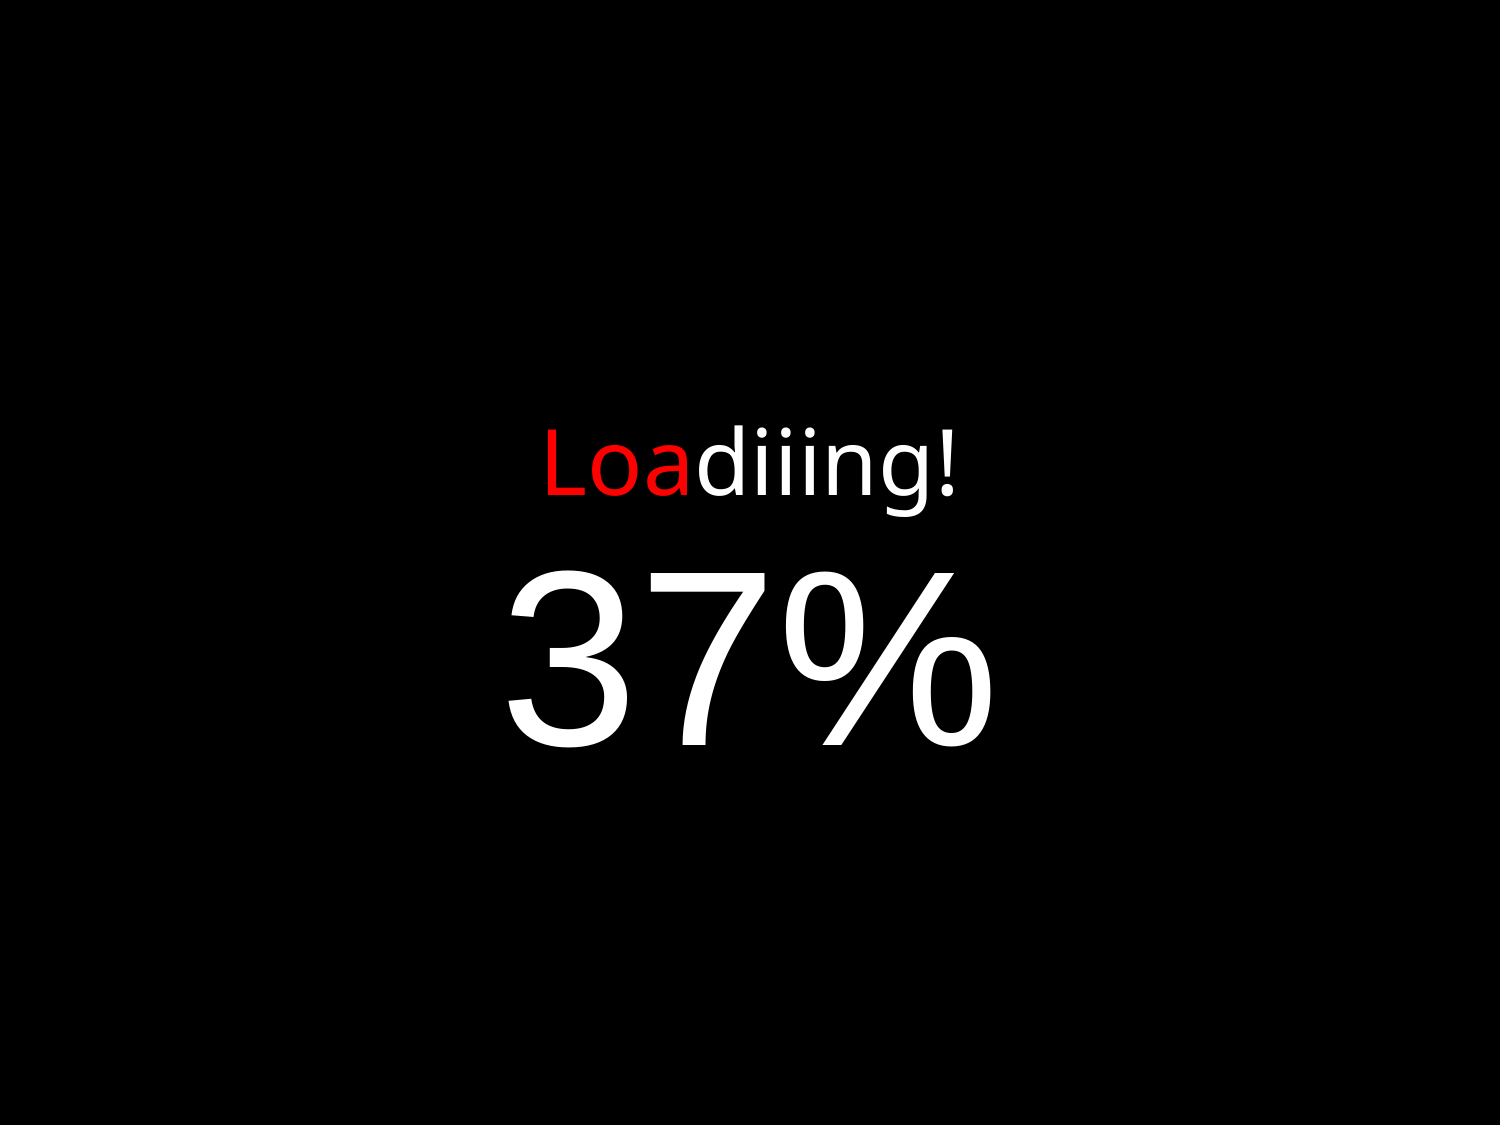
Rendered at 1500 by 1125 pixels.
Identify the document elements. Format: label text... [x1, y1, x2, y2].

text_box 37% [224, 487, 1275, 776]
text_box Loadiiing! [112, 338, 1388, 580]
